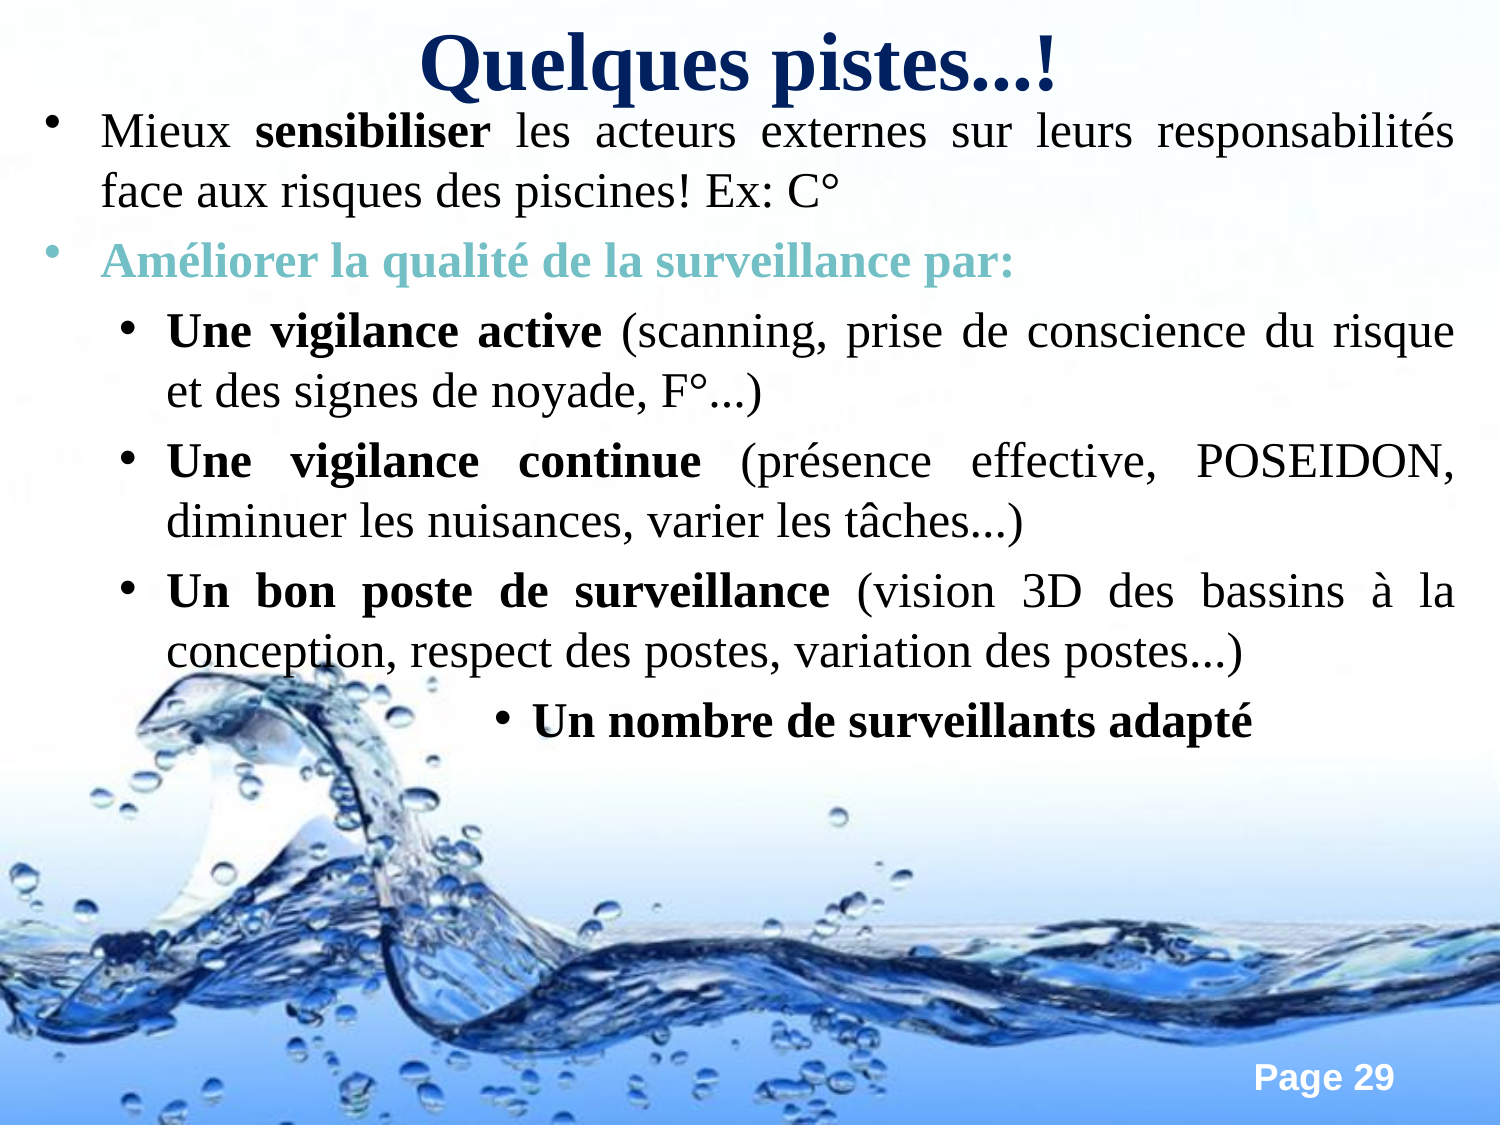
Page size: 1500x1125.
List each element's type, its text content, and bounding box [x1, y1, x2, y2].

picture [0, 0, 1500, 1125]
list Mieux sensibiliser les acteurs externes sur leurs responsabilités face aux risques des piscines! Ex: C° Améliorer la qualité de la surveillance par: Une vigilance active (scanning, prise de conscience du risque et des signes de noyade, F°...) Une vigilance continue (présence effective, POSEIDON, diminuer les nuisances, varier les tâches...) Un bon poste de surveillance (vision 3D des bassins à la conception, respect des postes, variation des postes...) Un nombre de surveillants adapté [29, 90, 1471, 1012]
title Quelques pistes...! [64, 0, 1415, 90]
